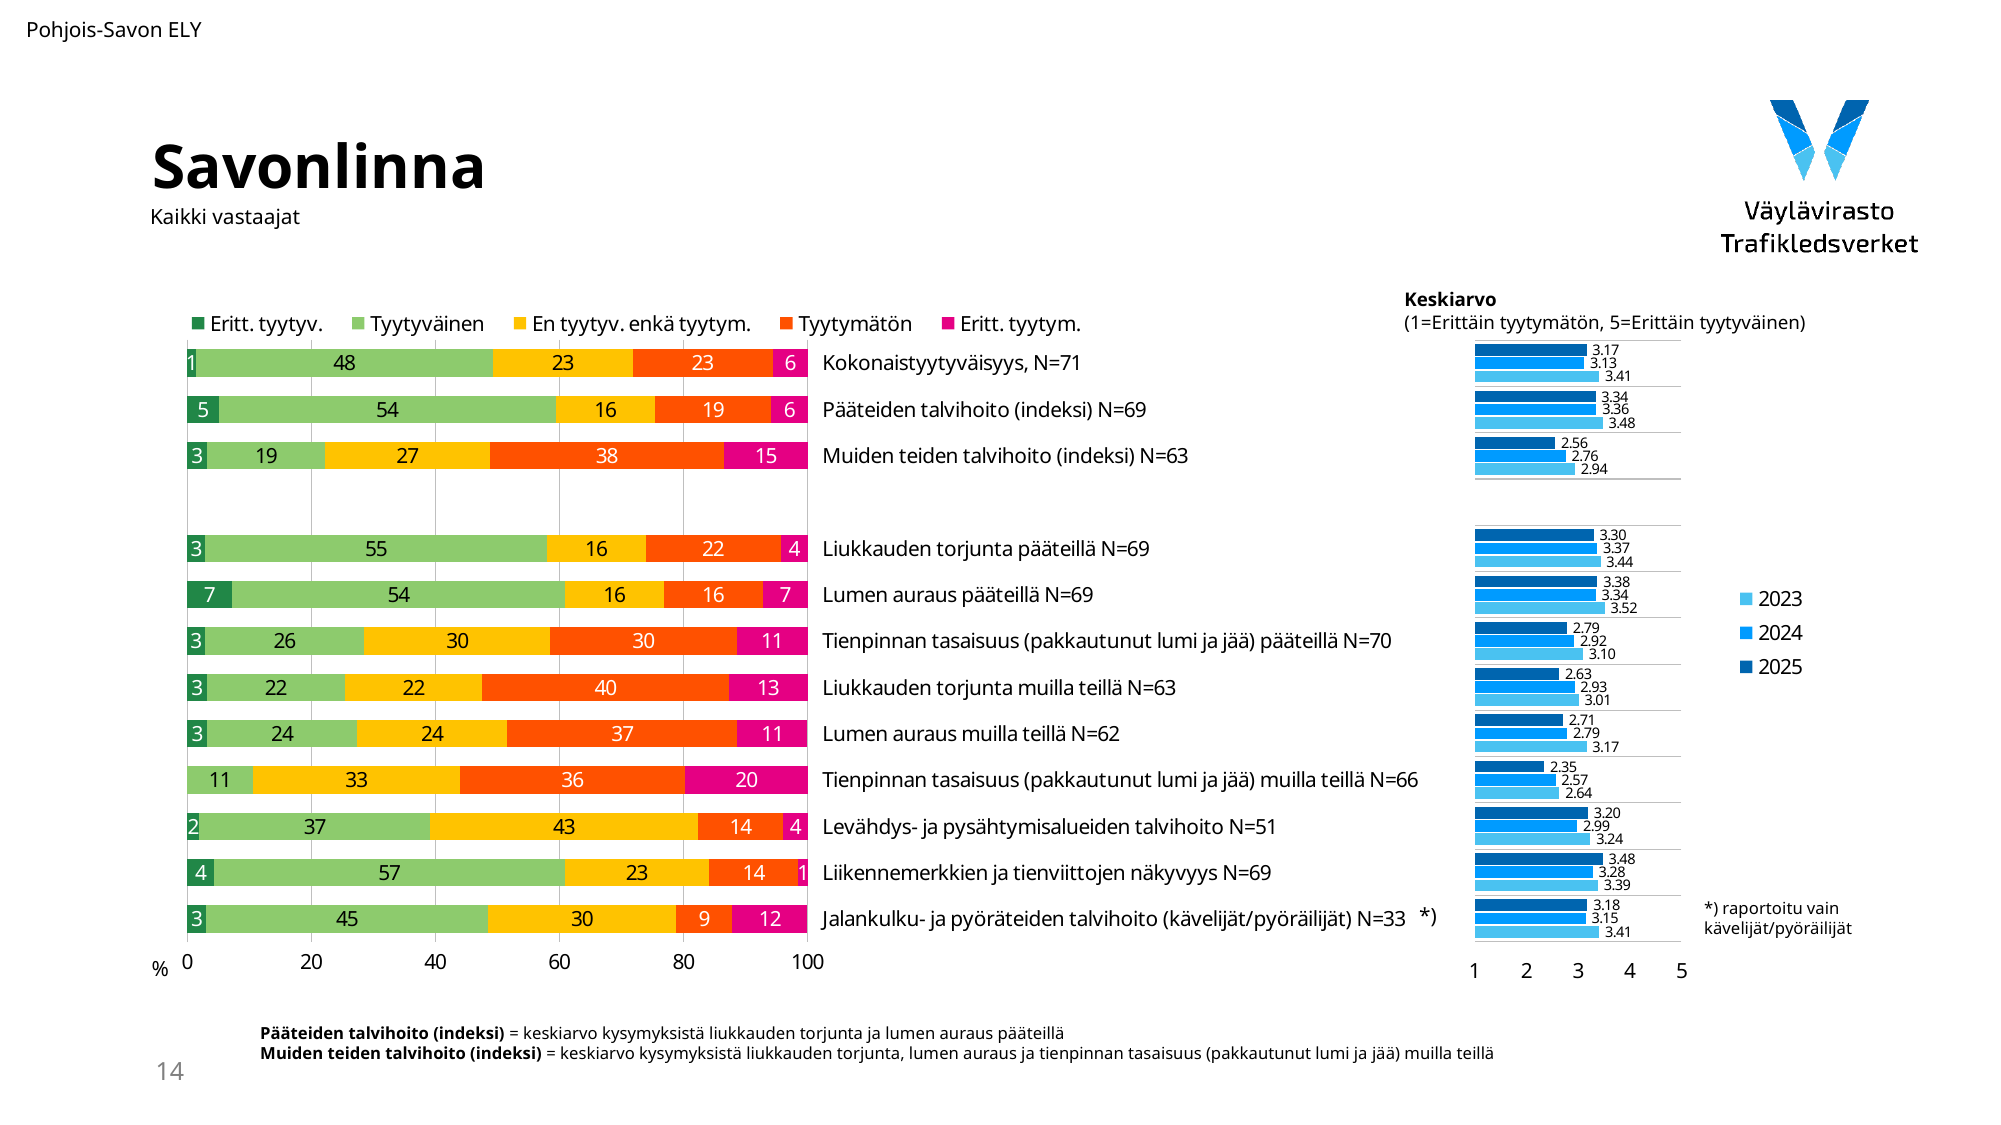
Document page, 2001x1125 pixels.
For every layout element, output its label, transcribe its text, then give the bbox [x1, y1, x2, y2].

text_box Kaikki vastaajat [135, 196, 315, 237]
picture [1682, 62, 1958, 292]
footer [0, 1042, 675, 1103]
text_box *) raportoitu vain kävelijät/pyöräilijät [1822, 890, 1868, 945]
text_box % [136, 948, 184, 989]
text_box Keskiarvo (1=Erittäin tyytymätön, 5=Erittäin tyytyväinen) [1389, 280, 1826, 341]
title Savonlinna [137, 59, 1555, 278]
chart [168, 281, 1822, 985]
text_box Pohjois-Savon ELY [11, 9, 217, 50]
text_box Pääteiden talvihoito (indeksi) = keskiarvo kysymyksistä liukkauden torjunta ja lumen auraus pääteillä Muiden teiden talvihoito (indeksi) = keskiarvo kysymyksistä liukkauden torjunta, lumen auraus ja tienpinnan tasaisuus (pakkautunut lumi ja jää) muilla teillä [245, 1015, 1520, 1094]
